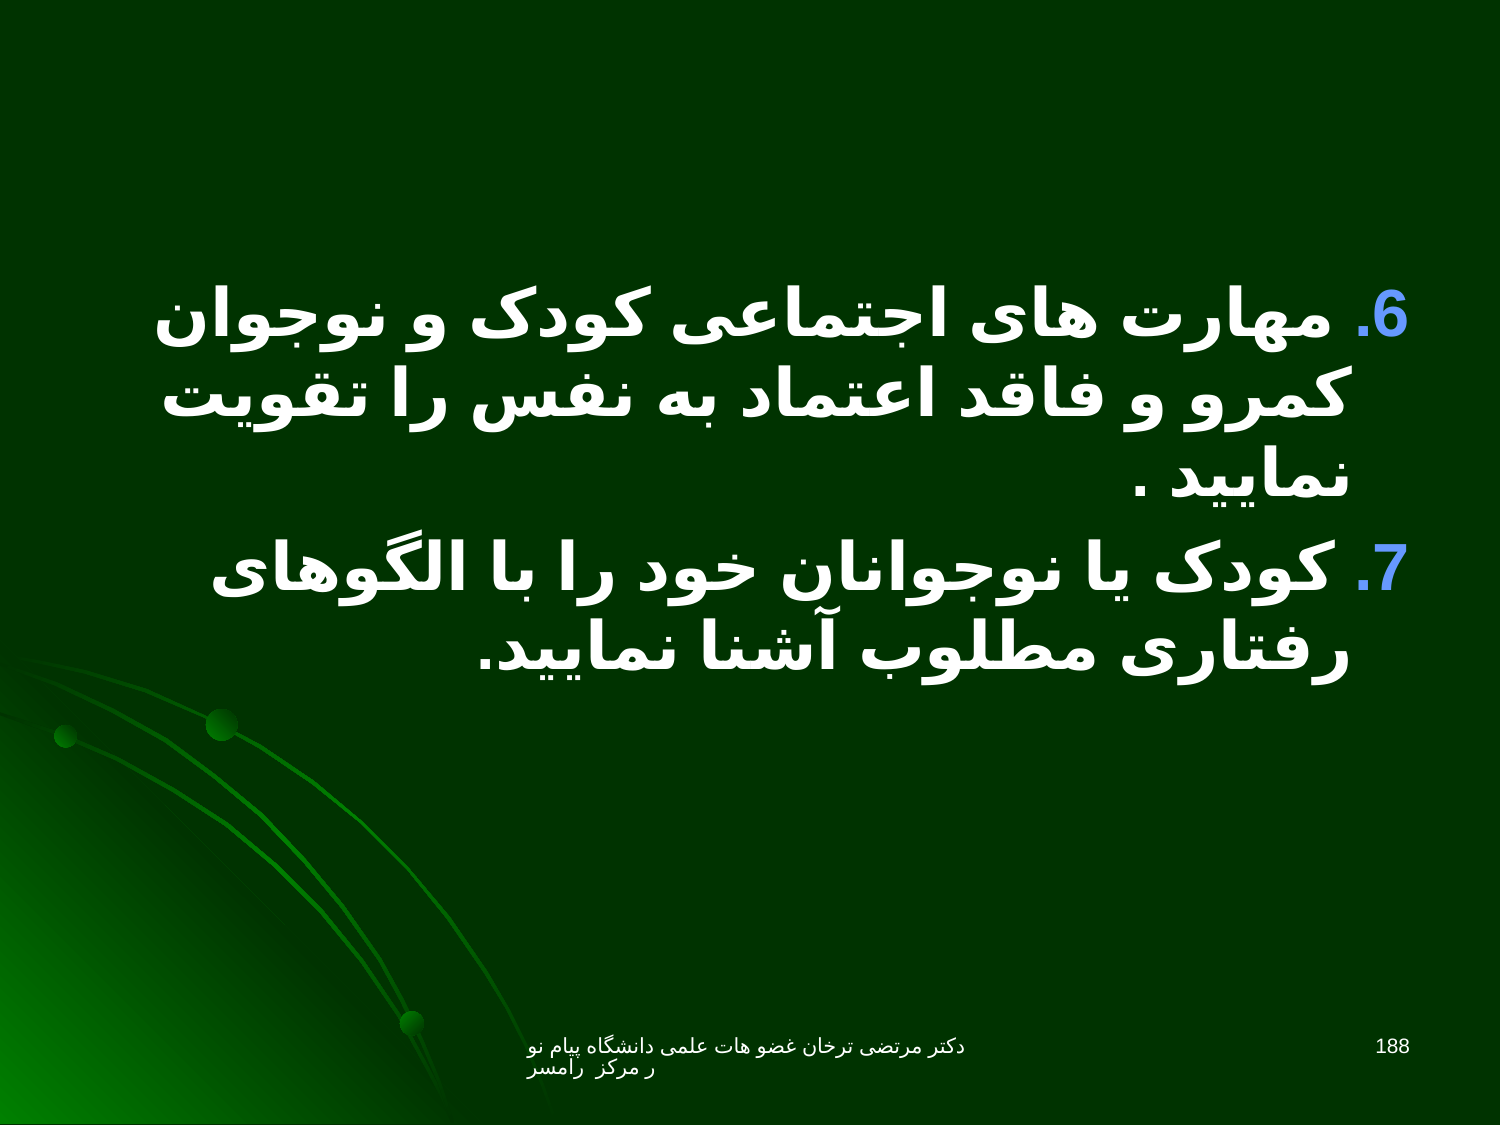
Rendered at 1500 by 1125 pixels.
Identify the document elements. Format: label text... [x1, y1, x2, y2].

footer دکتر مرتضی ترخان غضو هات علمی دانشگاه پیام نور مرکز رامسر [512, 1024, 988, 1101]
list 6. مهارت های اجتماعی کودک و نوجوان کمرو و فاقد اعتماد به نفس را تقویت نمایید . 7. کودک یا نوجوانان خود را با الگوهای رفتاری مطلوب آشنا نمایید. [74, 262, 1426, 1006]
slide_number 188 [1074, 1024, 1426, 1101]
